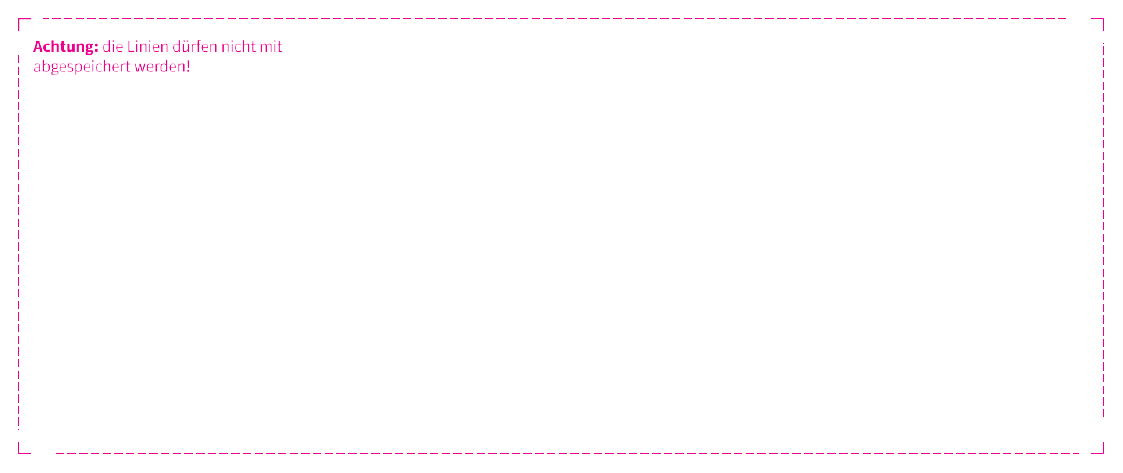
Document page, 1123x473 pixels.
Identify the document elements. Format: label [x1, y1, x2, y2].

picture [17, 17, 283, 75]
text_box [1090, 441, 1104, 454]
text_box [1090, 18, 1104, 31]
text_box [18, 441, 32, 454]
